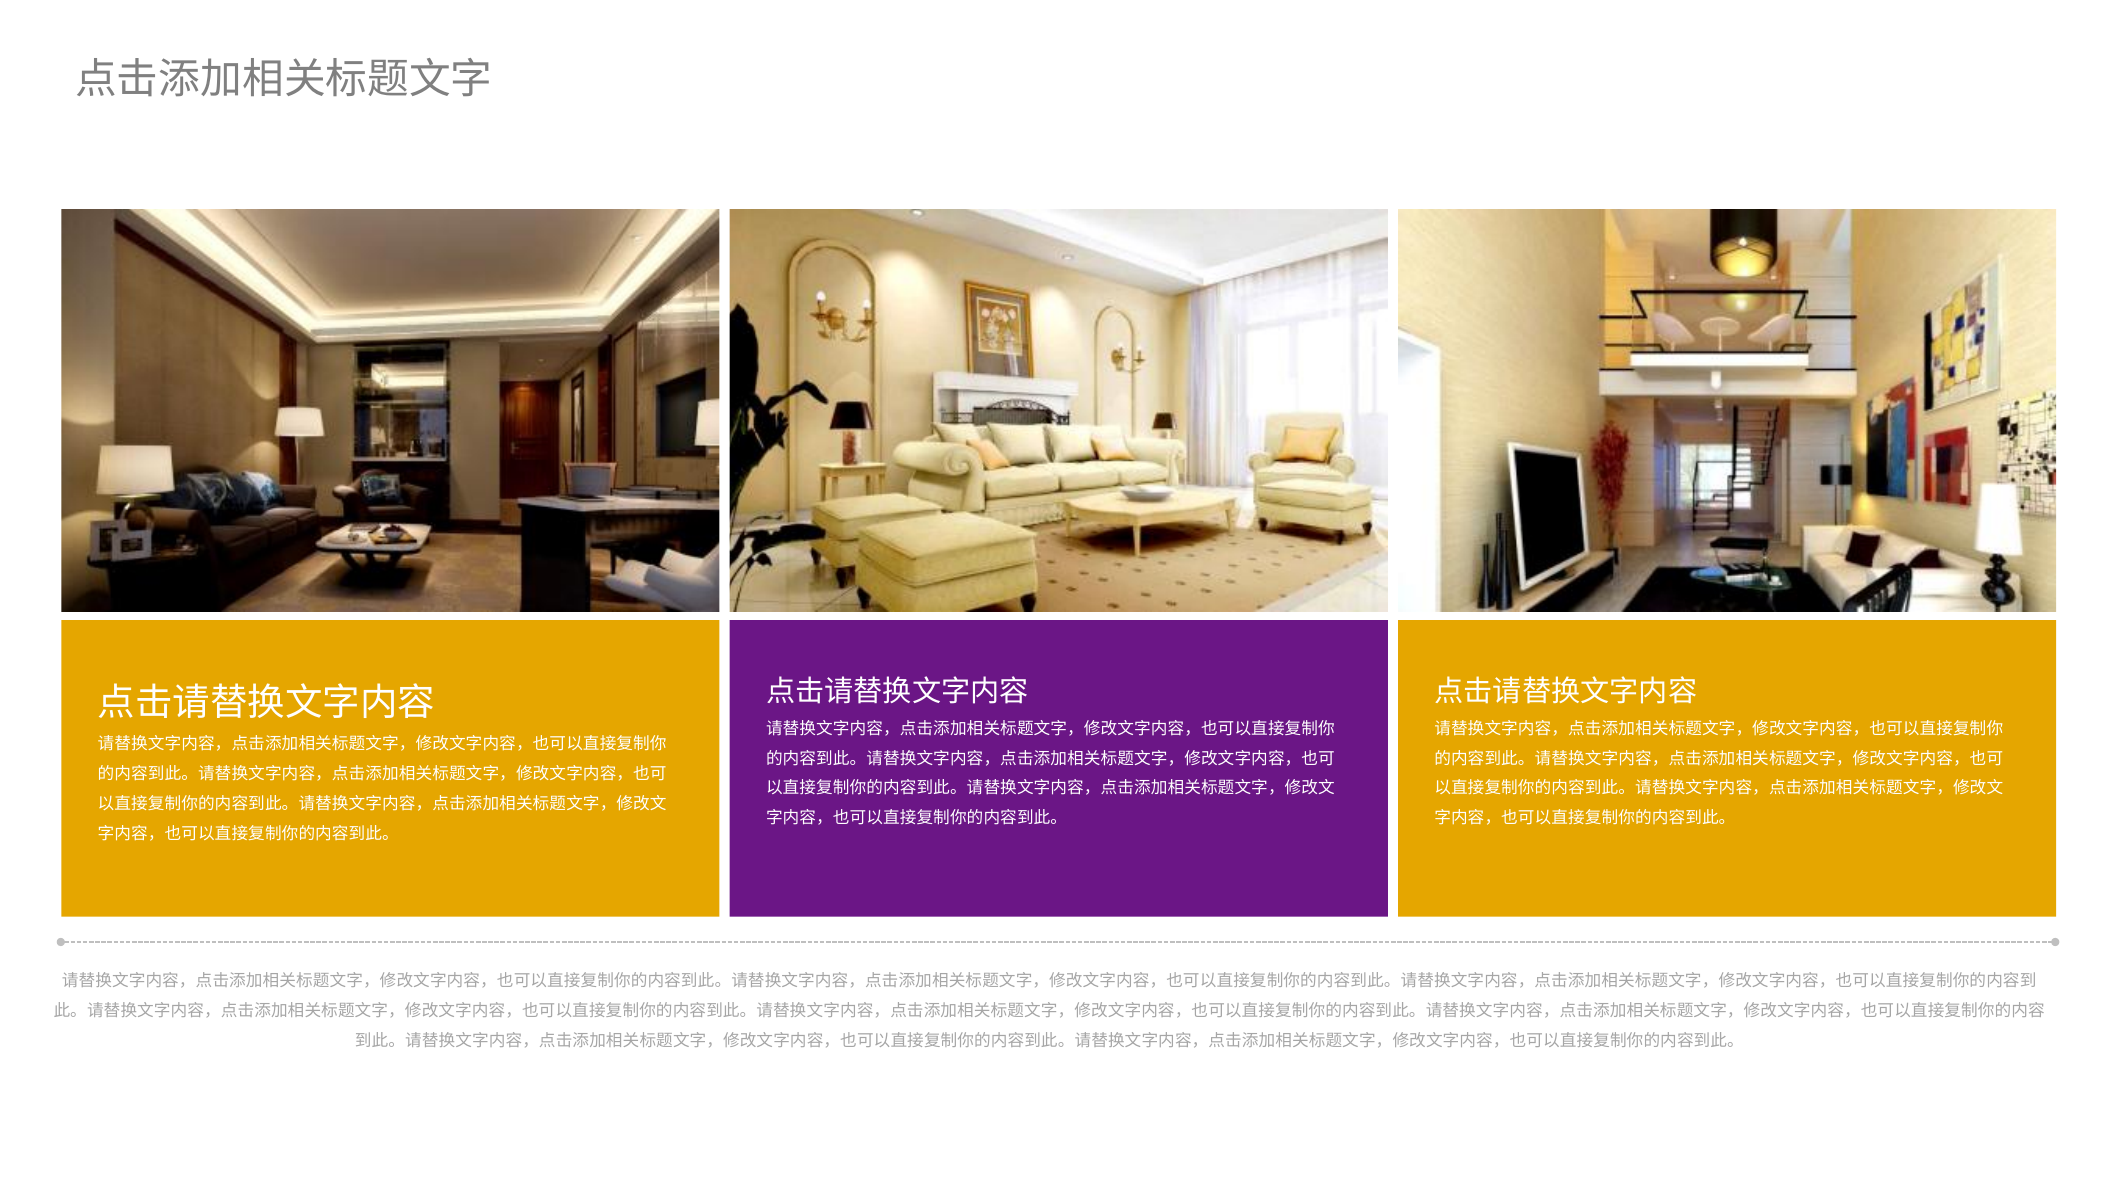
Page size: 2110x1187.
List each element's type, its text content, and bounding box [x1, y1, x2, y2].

text_box [60, 619, 721, 918]
text_box [1397, 209, 2057, 613]
text_box [1397, 619, 2057, 918]
text_box 点击添加相关标题文字 [59, 44, 563, 107]
text_box 点击请替换文字内容 请替换文字内容，点击添加相关标题文字，修改文字内容，也可以直接复制你的内容到此。请替换文字内容，点击添加相关标题文字，修改文字内容，也可以直接复制你的内容到此。请替换文字内容，点击添加相关标题文字，修改文字内容，也可以直接复制你的内容到此。 [82, 647, 698, 850]
text_box 点击请替换文字内容 请替换文字内容，点击添加相关标题文字，修改文字内容，也可以直接复制你的内容到此。请替换文字内容，点击添加相关标题文字，修改文字内容，也可以直接复制你的内容到此。请替换文字内容，点击添加相关标题文字，修改文字内容，也可以直接复制你的内容到此。 [751, 647, 1366, 835]
text_box [60, 209, 721, 613]
text_box [729, 209, 1389, 613]
text_box [729, 619, 1389, 918]
text_box 点击请替换文字内容 请替换文字内容，点击添加相关标题文字，修改文字内容，也可以直接复制你的内容到此。请替换文字内容，点击添加相关标题文字，修改文字内容，也可以直接复制你的内容到此。请替换文字内容，点击添加相关标题文字，修改文字内容，也可以直接复制你的内容到此。 [1419, 647, 2034, 835]
text_box 请替换文字内容，点击添加相关标题文字，修改文字内容，也可以直接复制你的内容到此。请替换文字内容，点击添加相关标题文字，修改文字内容，也可以直接复制你的内容到此。请替换文字内容，点击添加相关标题文字，修改文字内容，也可以直接复制你的内容到此。请替换文字内容，点击添加相关标题文字，修改文字内容，也可以直接复制你的内容到此。请替换文字内容，点击添加相关标题文字，修改文字内容，也可以直接复制你的内容到此。请替换文字内容，点击添加相关标题文字，修改文字内容，也可以直接复制你的内容到此。请替换文字内容，点击添加相关标题文字，修改文字内容，也可以直接复制你的内容到此。请替换文字内容，点击添加相关标题文字，修改文字内容，也可以直接复制你的内容到此。 [36, 952, 2076, 1057]
